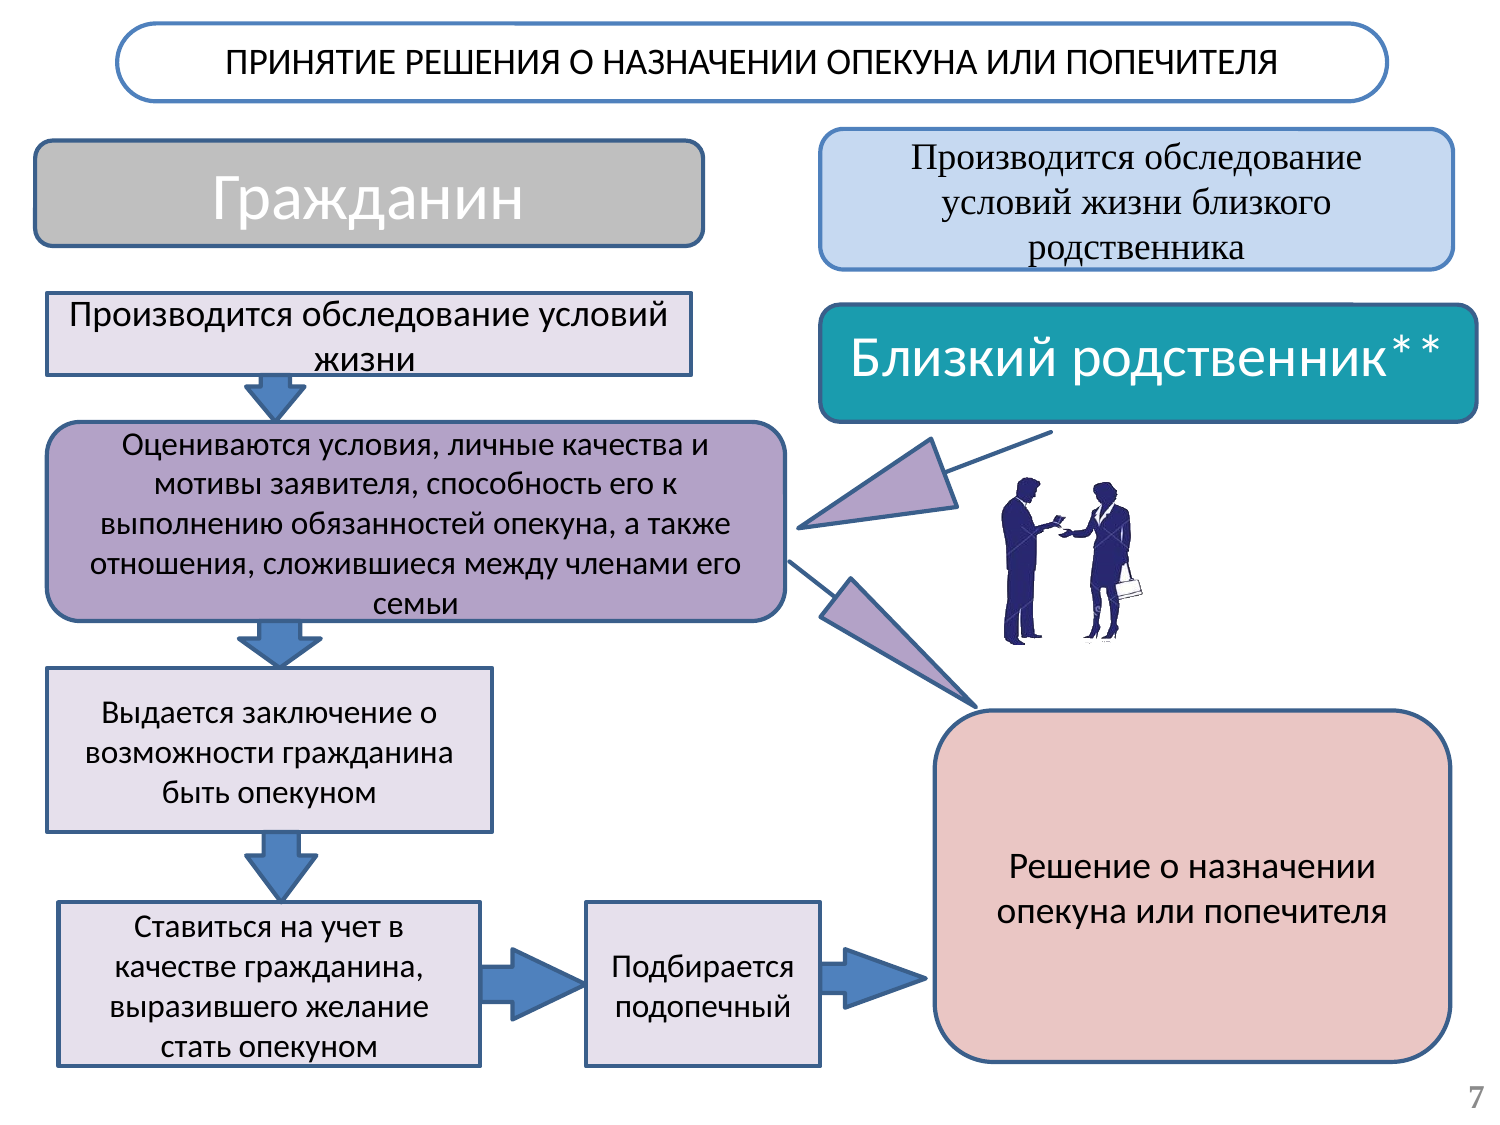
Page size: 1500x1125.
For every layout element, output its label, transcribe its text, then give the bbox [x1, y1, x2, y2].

text_box [796, 436, 967, 531]
text_box Производится обследование условий жизни близкого родственника [818, 126, 1456, 272]
text_box Производится обследование условий жизни [45, 291, 693, 377]
text_box Оцениваются условия, личные качества и мотивы заявителя, способность его к выполнению обязанностей опекуна, а также отношения, сложившиеся между членами его семьи [44, 419, 788, 624]
text_box ПРИНЯТИЕ РЕШЕНИЯ О НАЗНАЧЕНИИ ОПЕКУНА ИЛИ ПОПЕЧИТЕЛЯ [115, 21, 1390, 104]
text_box [244, 372, 307, 424]
text_box [478, 947, 584, 1022]
text_box [818, 947, 928, 1010]
text_box Гражданин [32, 138, 706, 249]
text_box [244, 829, 319, 905]
text_box Выдается заключение о возможности гражданина быть опекуном [45, 666, 494, 834]
slide_number 7 [1149, 1065, 1500, 1125]
text_box [236, 618, 323, 670]
picture [972, 456, 1155, 645]
text_box [984, 430, 1053, 455]
text_box Подбирается подопечный [584, 900, 822, 1068]
text_box [787, 559, 978, 710]
text_box Близкий родственник** [818, 302, 1479, 424]
text_box Ставиться на учет в качестве гражданина, выразившего желание стать опекуном [56, 900, 482, 1068]
text_box Решение о назначении опекуна или попечителя [932, 708, 1453, 1065]
